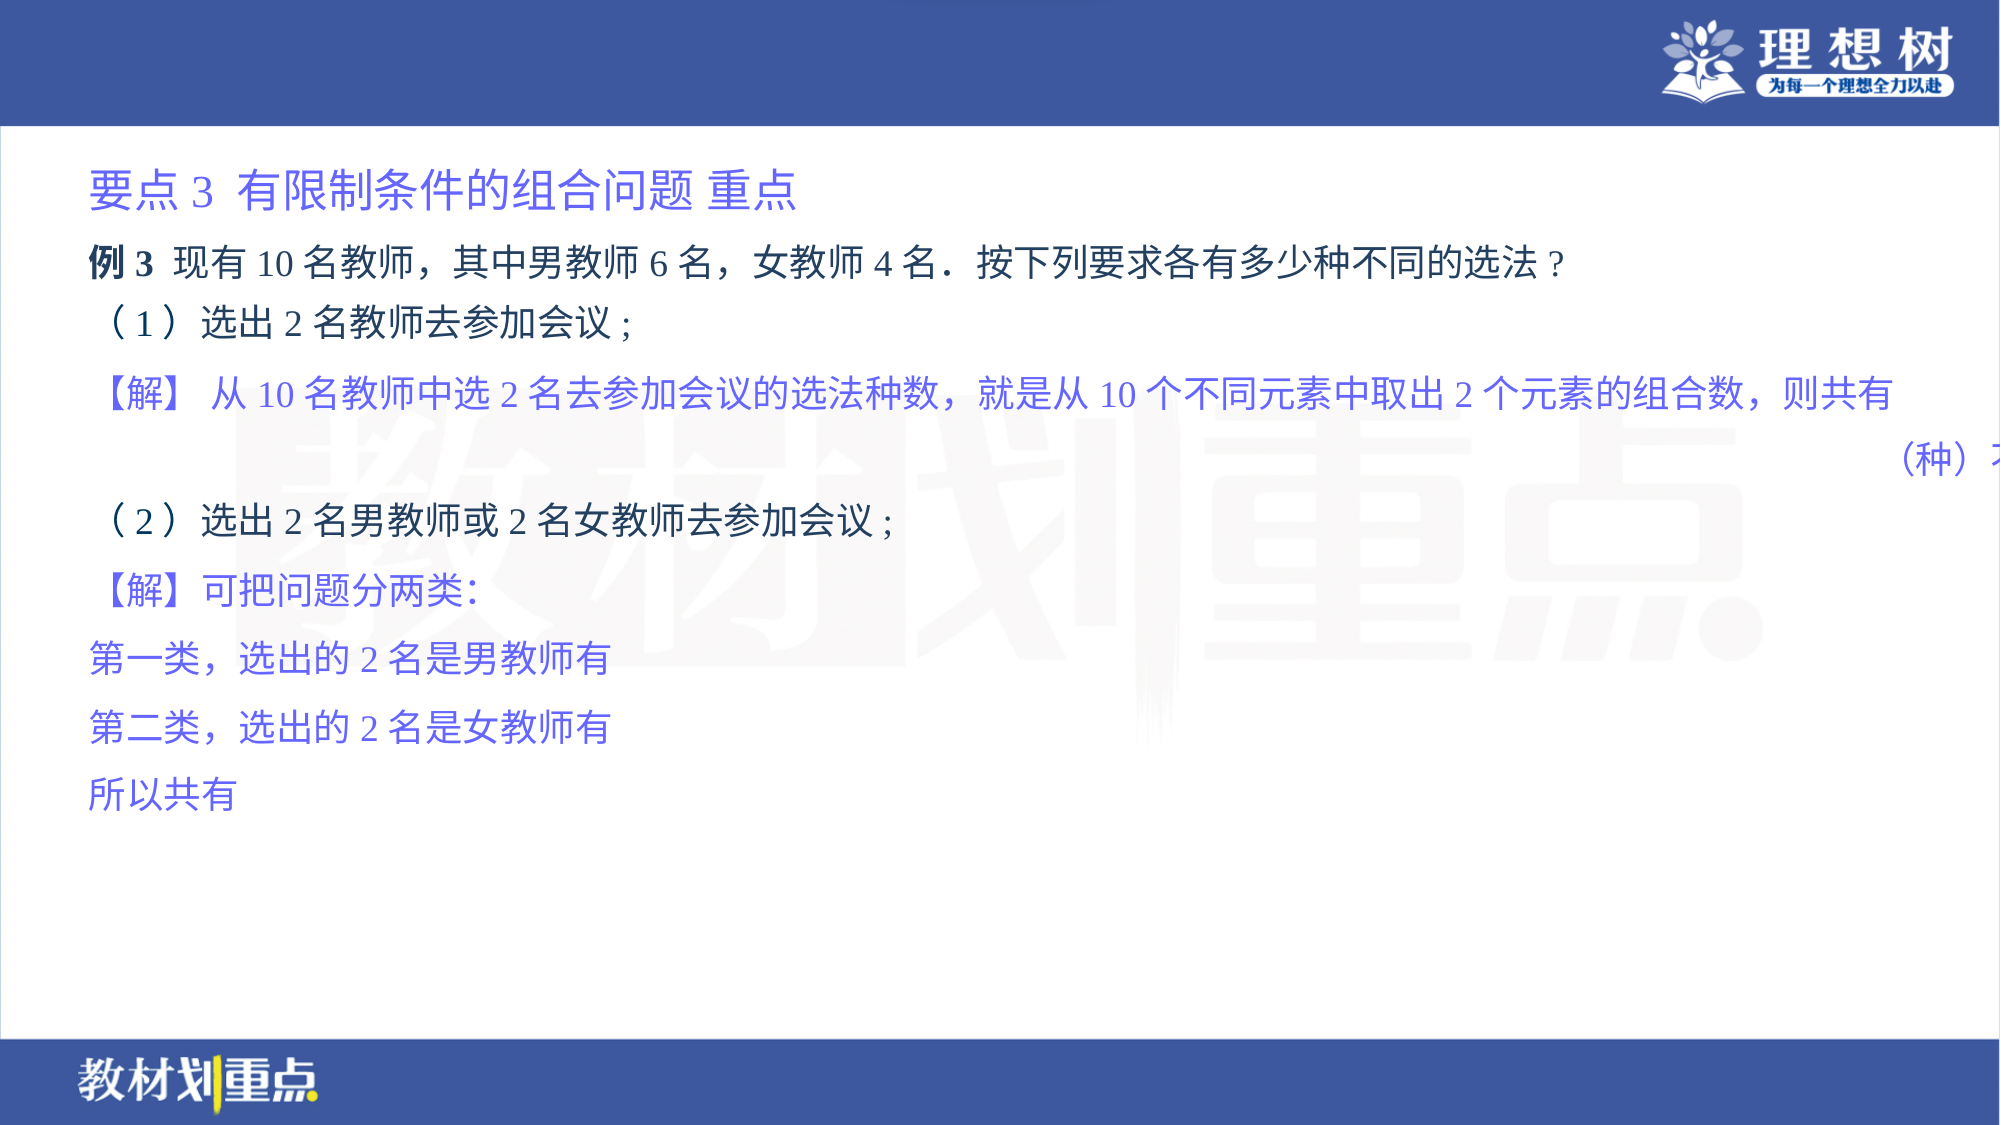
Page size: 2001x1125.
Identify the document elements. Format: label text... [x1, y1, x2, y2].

text_box 例3 现有10名教师，其中男教师6名，女教师4名．按下列要求各有多少种不同的选法? [88, 217, 1911, 277]
text_box （1）选出2名教师去参加会议; [88, 277, 1911, 337]
text_box （2）选出2名男教师或2名女教师去参加会议; [88, 475, 1911, 536]
picture [0, 0, 2000, 1125]
text_box 要点3 有限制条件的组合问题 重点 [88, 135, 1911, 217]
